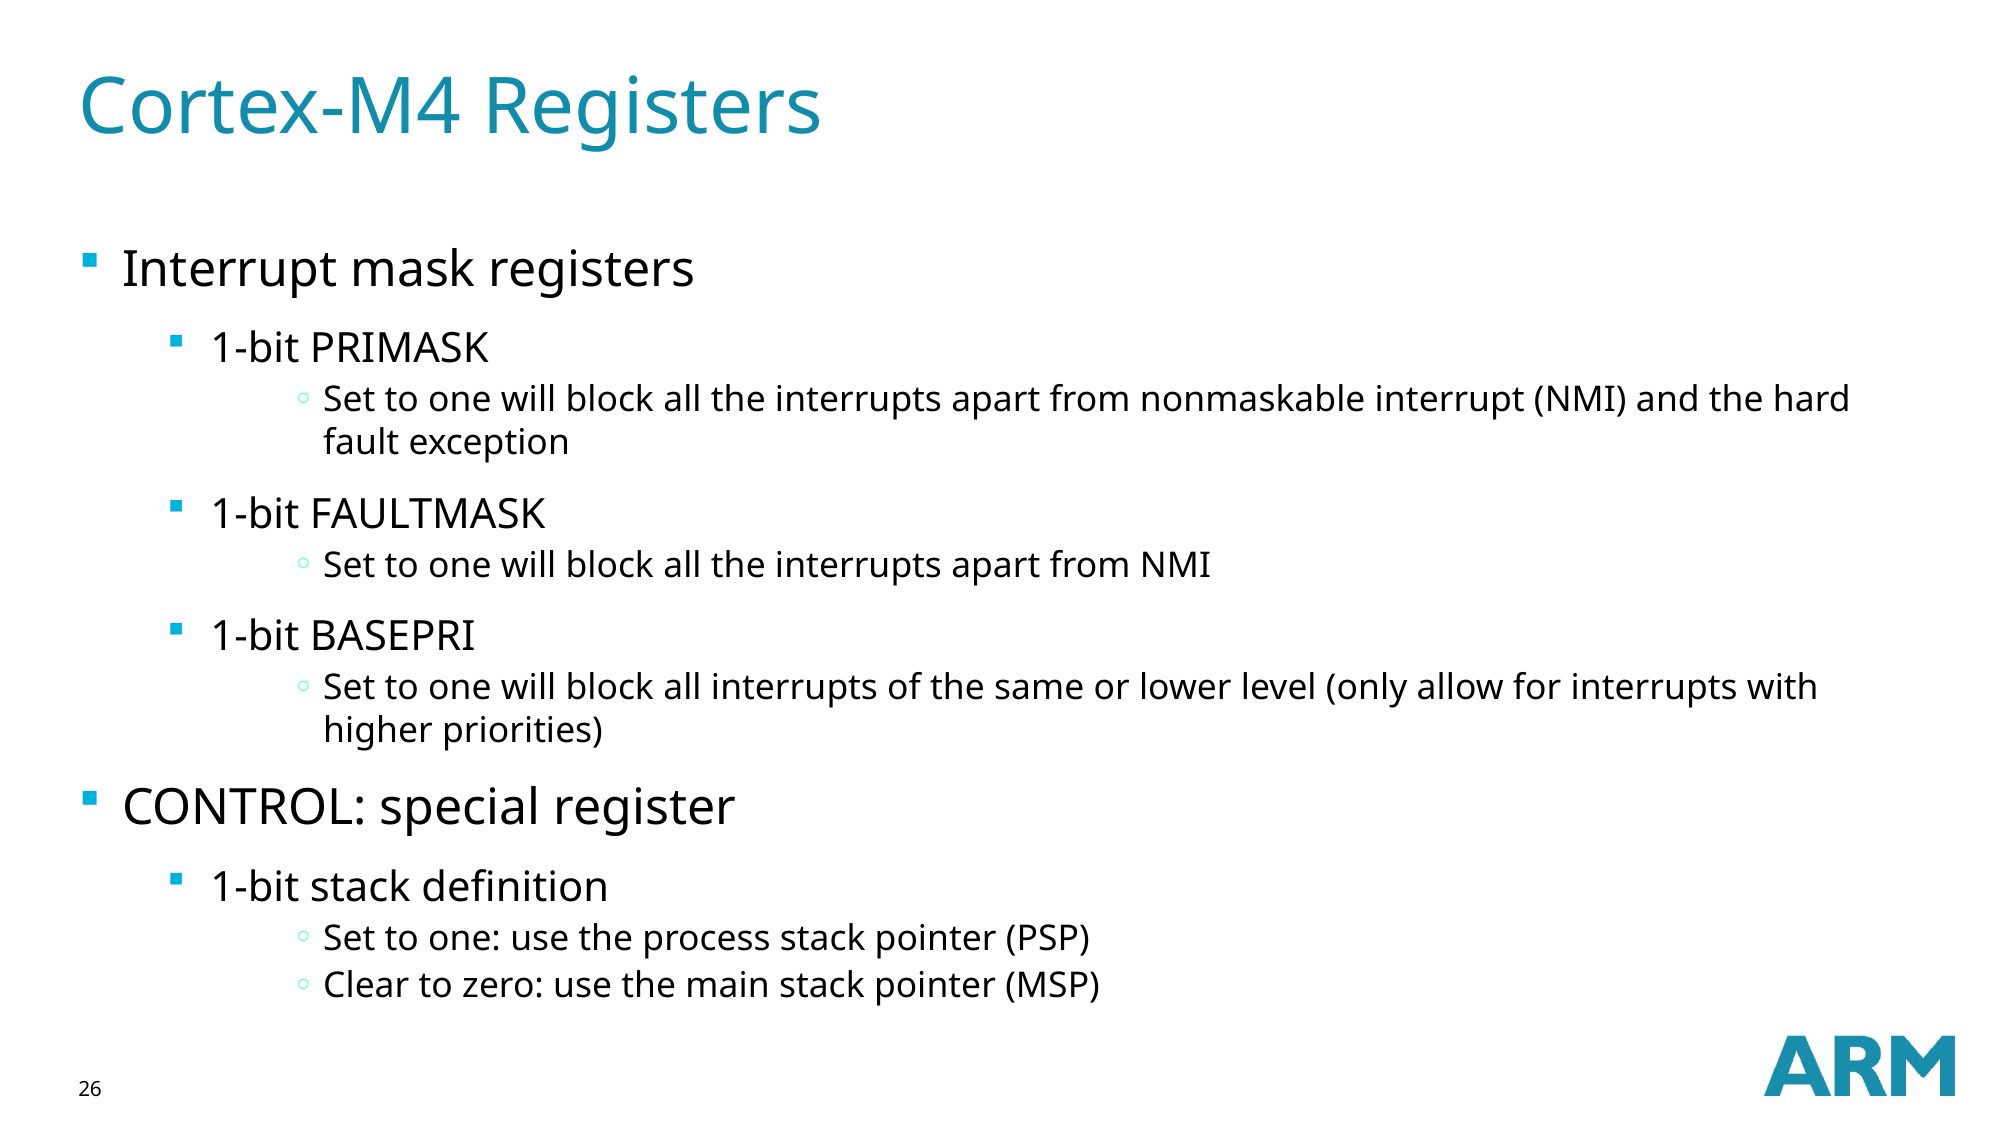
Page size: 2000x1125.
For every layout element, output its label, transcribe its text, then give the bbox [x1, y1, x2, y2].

title Cortex-M4 Registers [78, 55, 1910, 150]
picture [1763, 1035, 1955, 1096]
list Interrupt mask registers 1-bit PRIMASK Set to one will block all the interrupts apart from nonmaskable interrupt (NMI) and the hard fault exception 1-bit FAULTMASK Set to one will block all the interrupts apart from NMI 1-bit BASEPRI Set to one will block all interrupts of the same or lower level (only allow for interrupts with higher priorities) CONTROL: special register 1-bit stack definition Set to one: use the process stack pointer (PSP) Clear to zero: use the main stack pointer (MSP) [78, 236, 1909, 1004]
